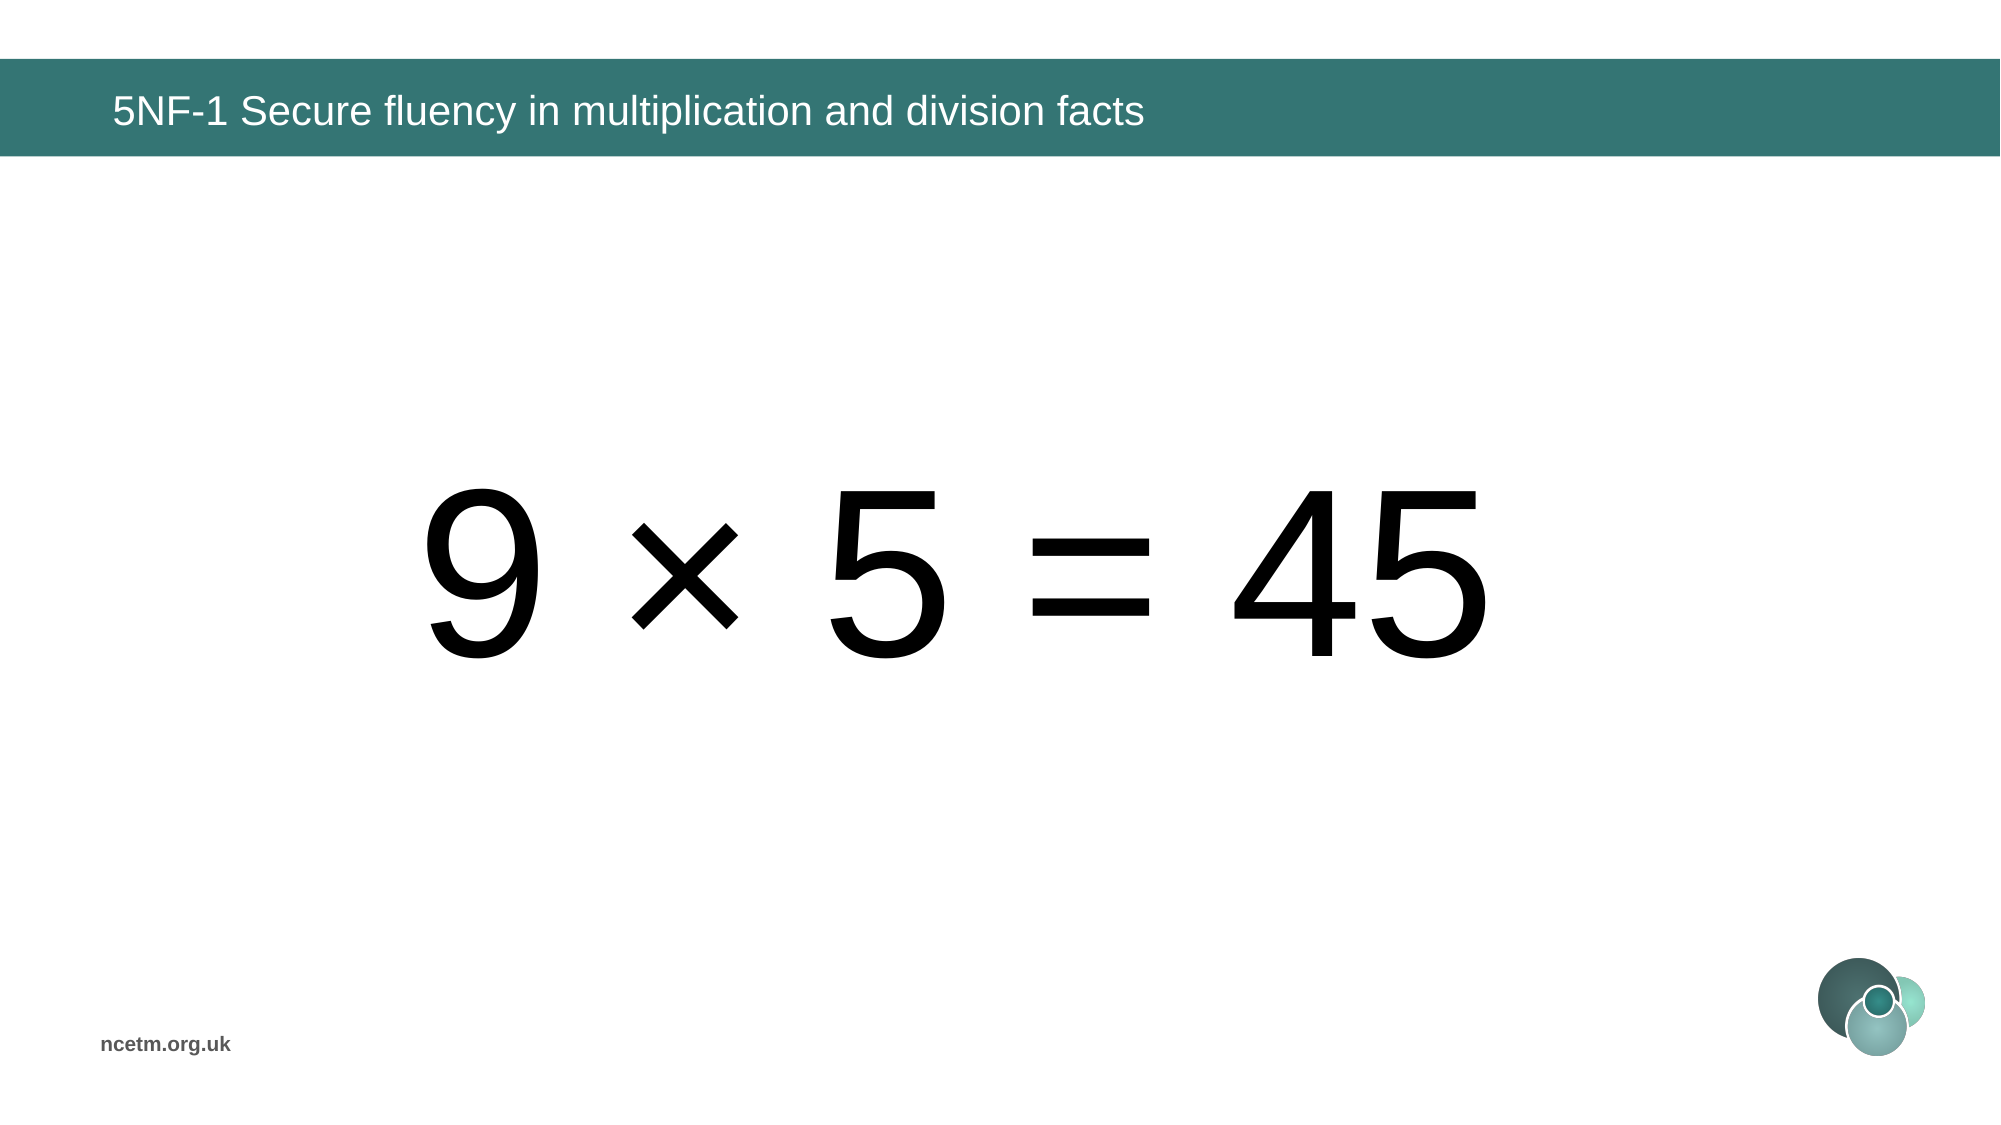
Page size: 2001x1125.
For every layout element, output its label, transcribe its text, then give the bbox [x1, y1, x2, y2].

text_box 9 × 5 = [401, 409, 1214, 712]
title 5NF-1 Secure fluency in multiplication and division facts [97, 76, 1945, 147]
text_box 45 [1214, 409, 1511, 712]
picture [1818, 958, 1925, 1056]
